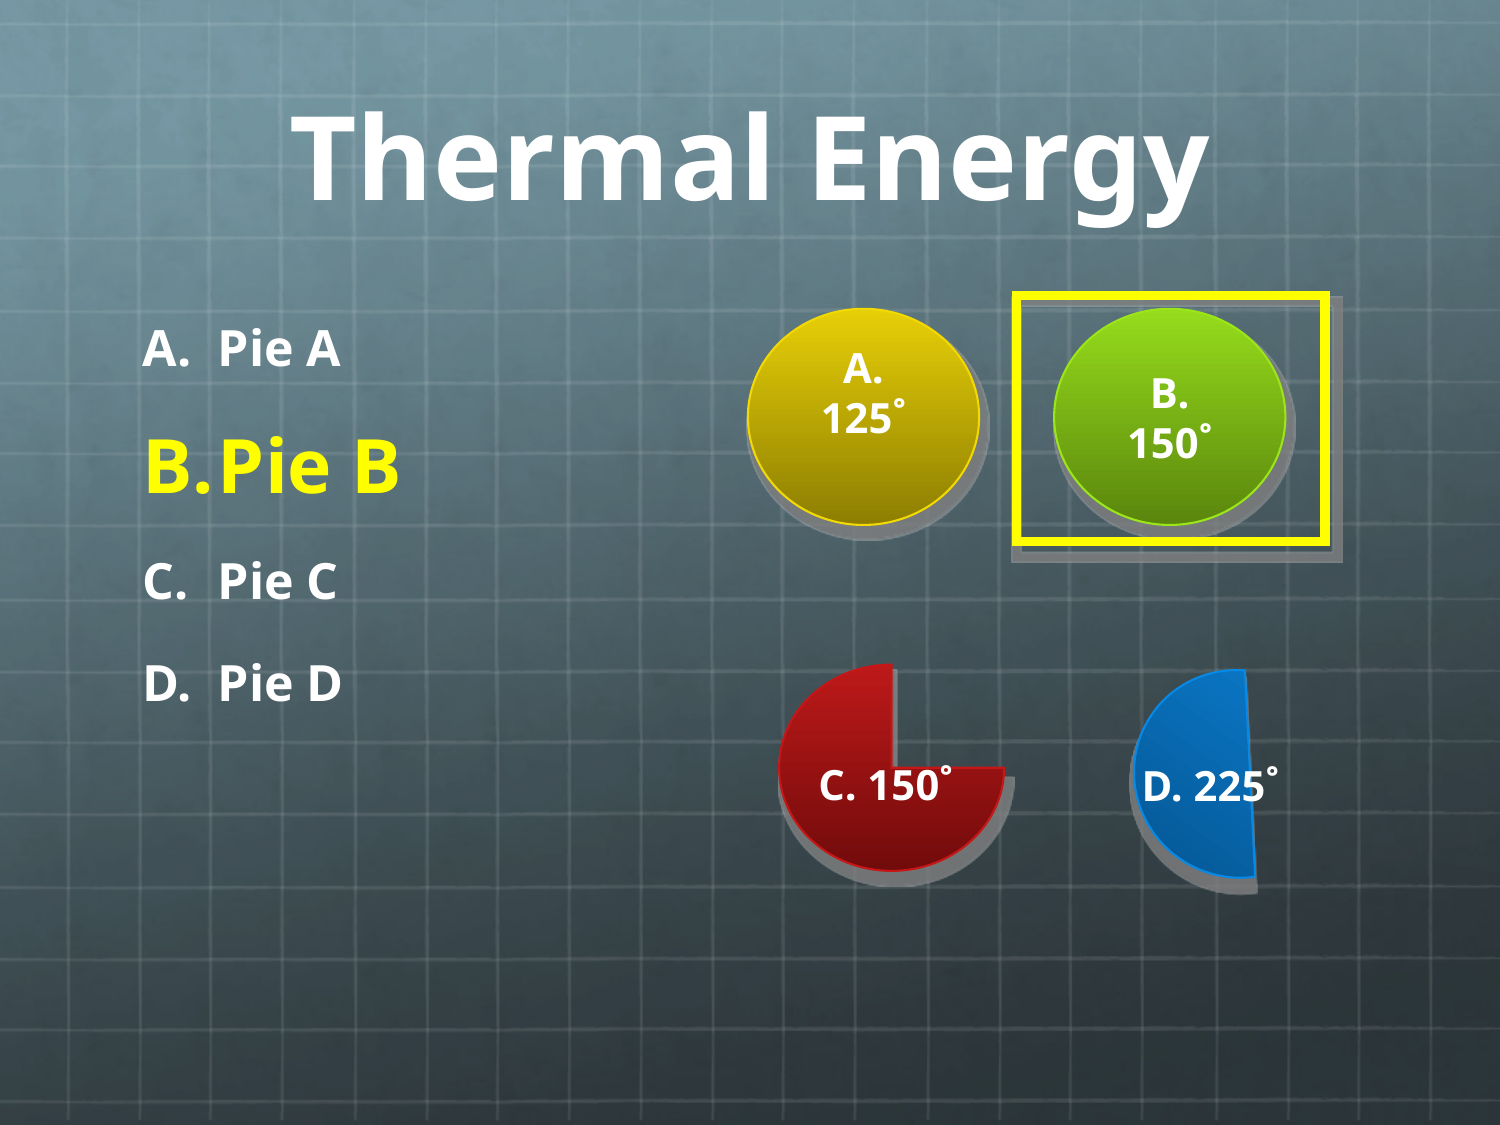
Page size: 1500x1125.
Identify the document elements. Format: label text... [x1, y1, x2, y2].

text_box D. 225˚ [1126, 752, 1294, 818]
list Pie A Pie B Pie C Pie D [127, 308, 419, 958]
title Thermal Energy [127, 17, 1372, 290]
text_box [779, 664, 1005, 871]
text_box [1144, 818, 1256, 878]
text_box [1016, 295, 1325, 542]
text_box [1135, 670, 1249, 752]
text_box A. 125˚ [747, 308, 980, 525]
picture [0, 0, 1500, 1125]
text_box C. 150˚ [803, 751, 968, 817]
